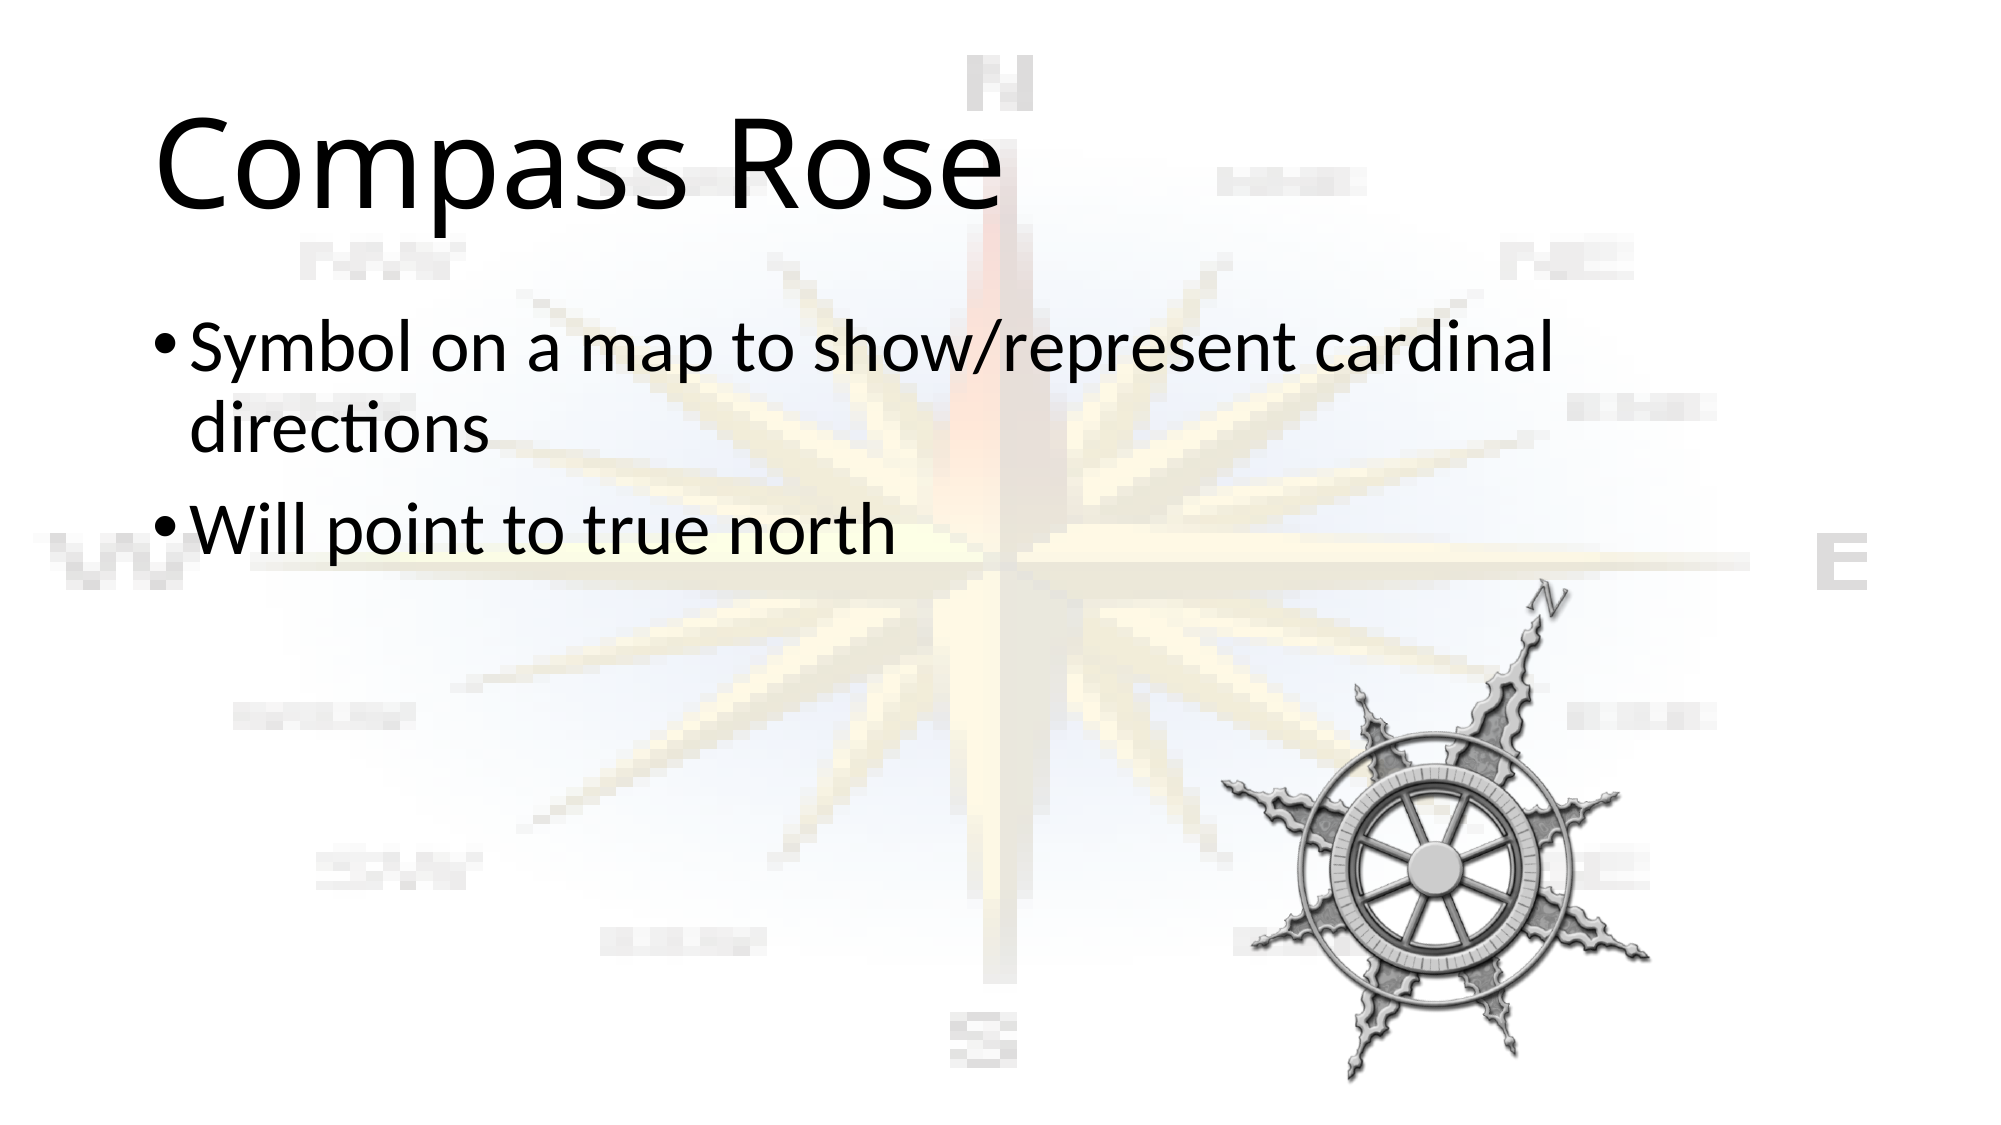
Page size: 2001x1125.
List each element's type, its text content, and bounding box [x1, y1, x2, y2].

list Symbol on a map to show/represent cardinal directions Will point to true north [137, 299, 1863, 1014]
title Compass Rose [137, 59, 1863, 278]
picture [1106, 463, 1794, 1125]
